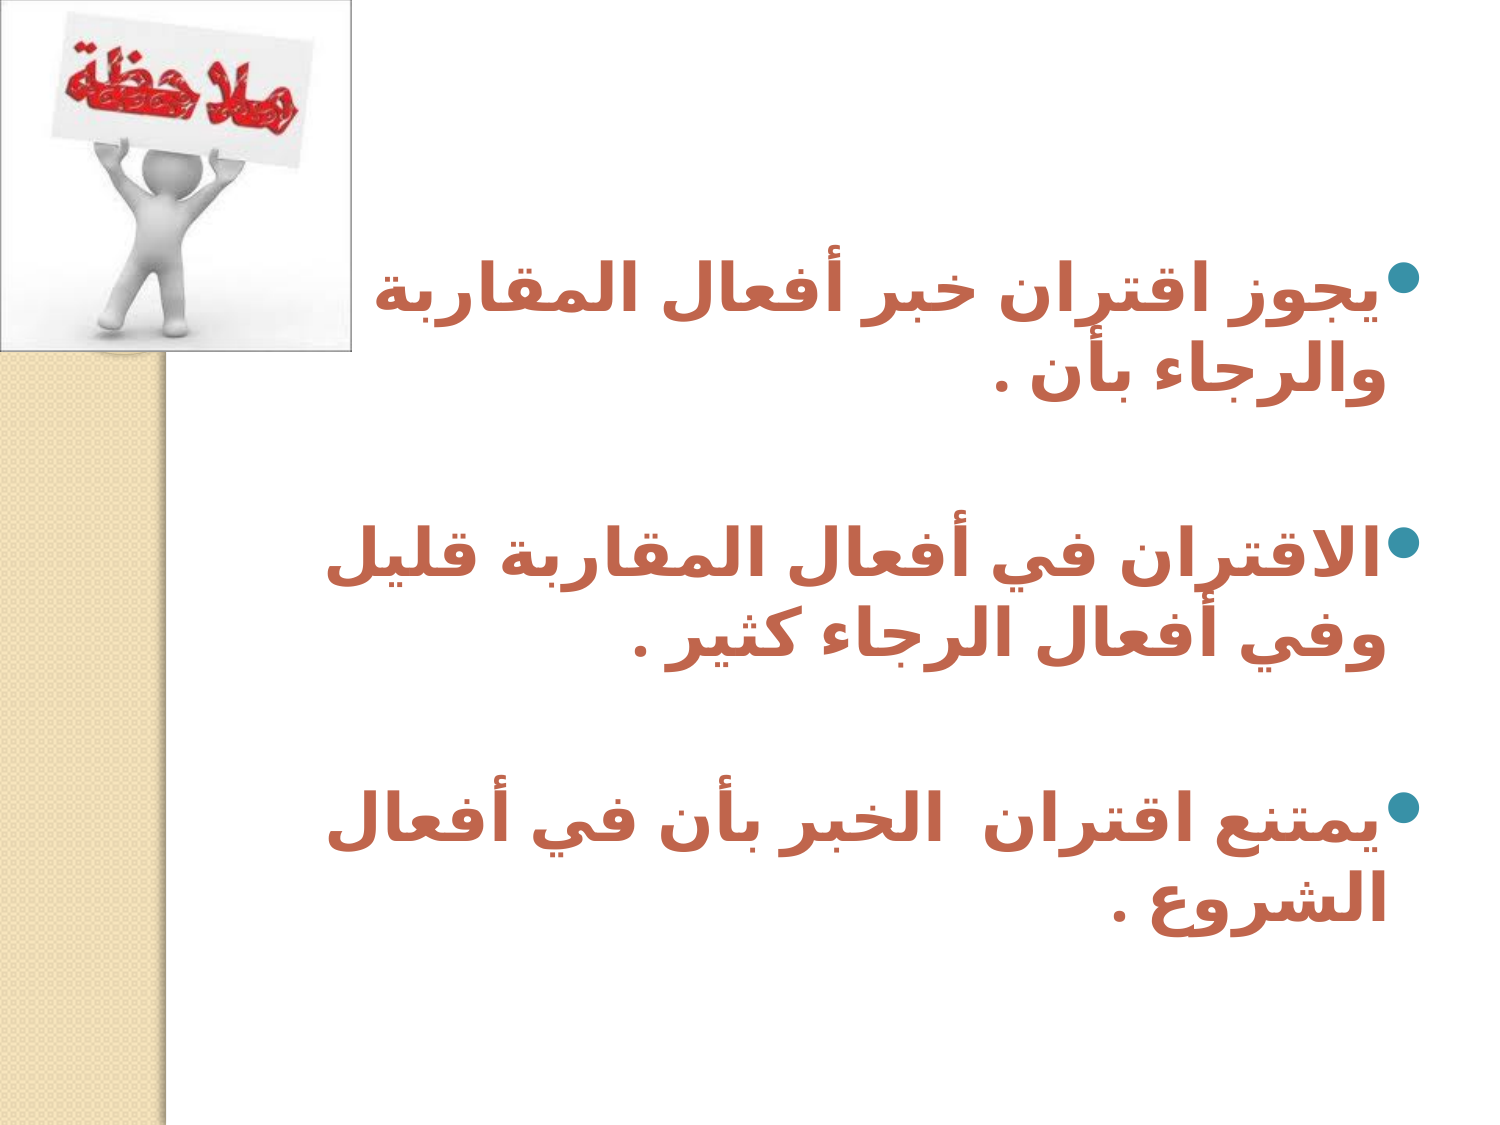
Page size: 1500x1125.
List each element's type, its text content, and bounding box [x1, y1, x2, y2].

list يجوز اقتران خبر أفعال المقاربة والرجاء بأن . الاقتران في أفعال المقاربة قليل وفي أفعال الرجاء كثير . يمتنع اقتران الخبر بأن في أفعال الشروع . [235, 237, 1466, 1025]
picture [0, 0, 352, 352]
